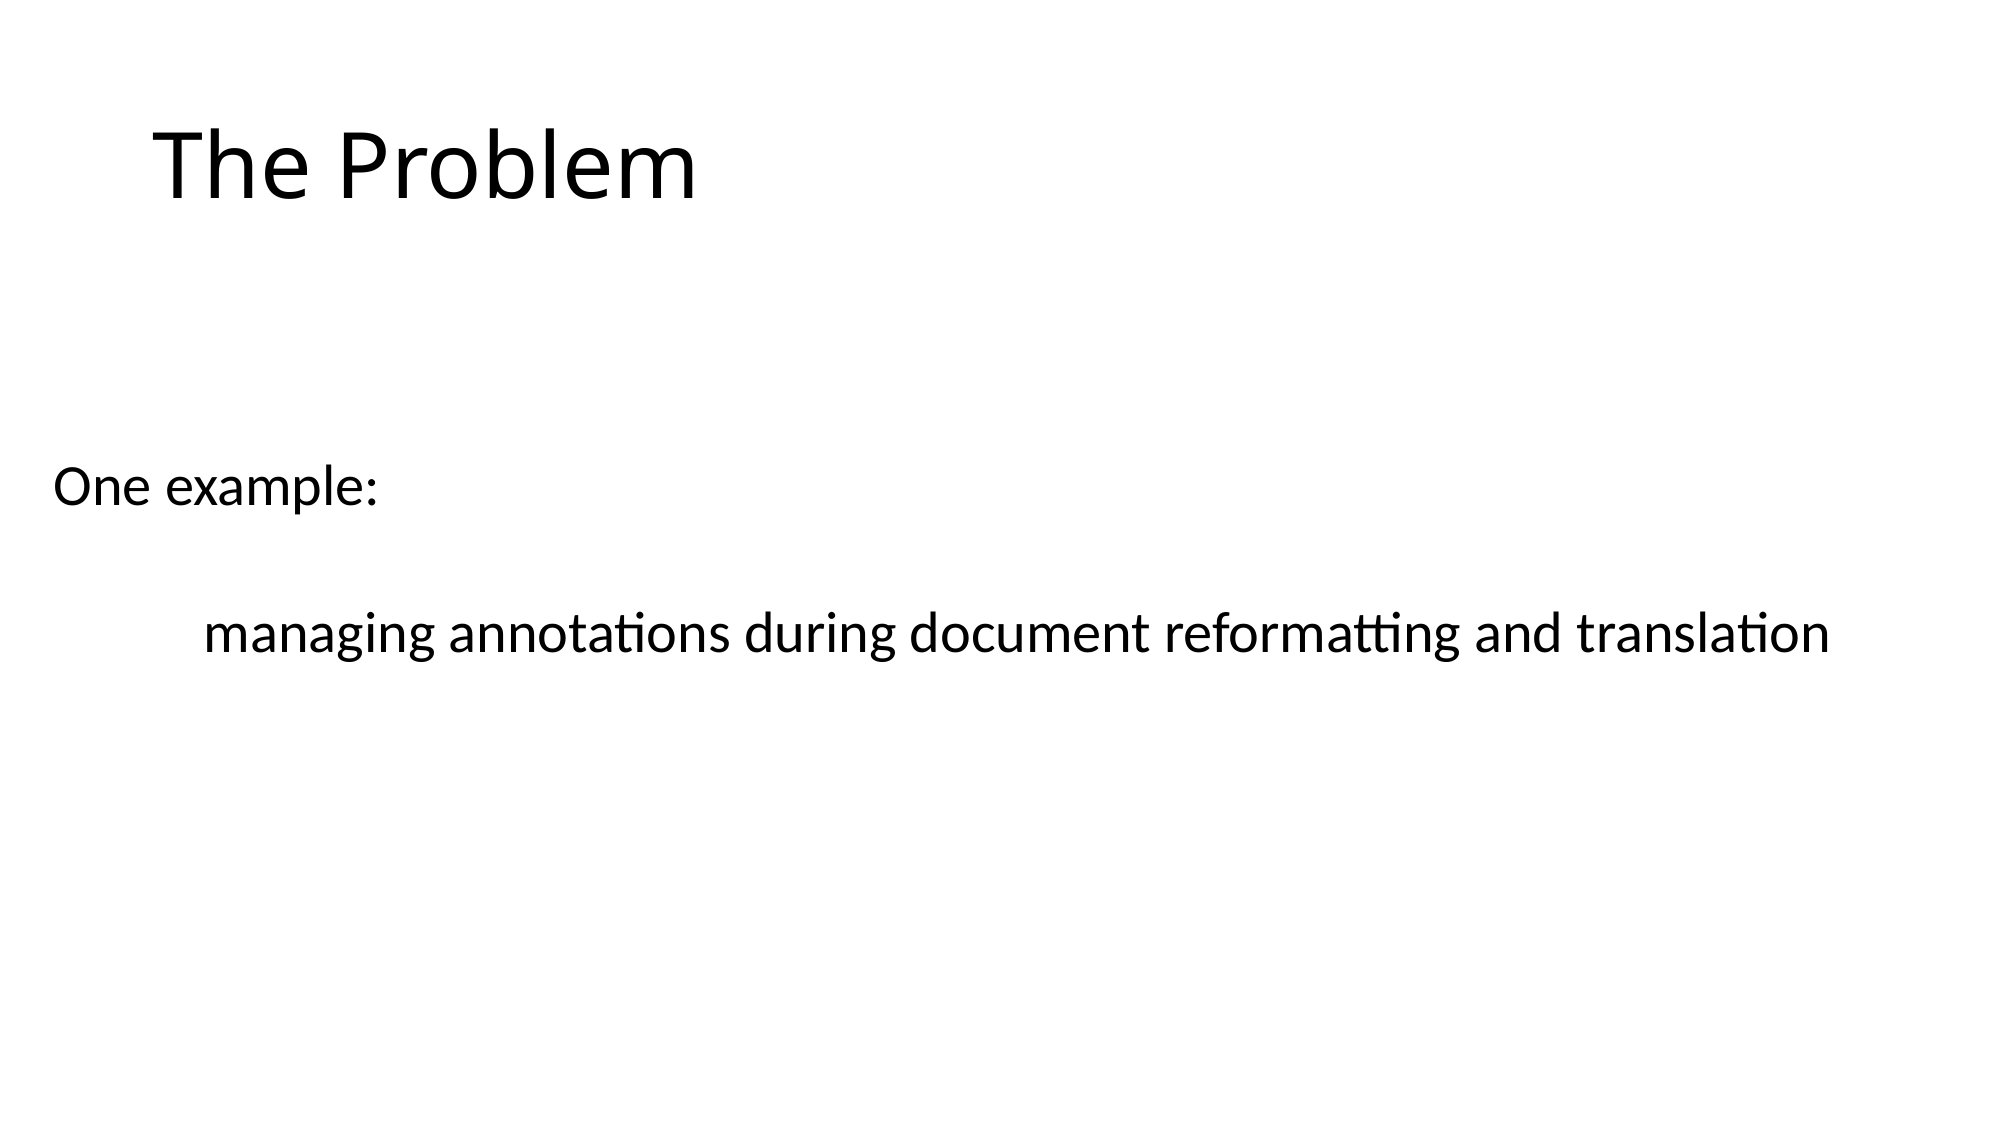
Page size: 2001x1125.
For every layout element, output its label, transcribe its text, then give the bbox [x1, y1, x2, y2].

title The Problem [137, 59, 1863, 278]
list One example: managing annotations during document reformatting and translation [39, 447, 1953, 1014]
